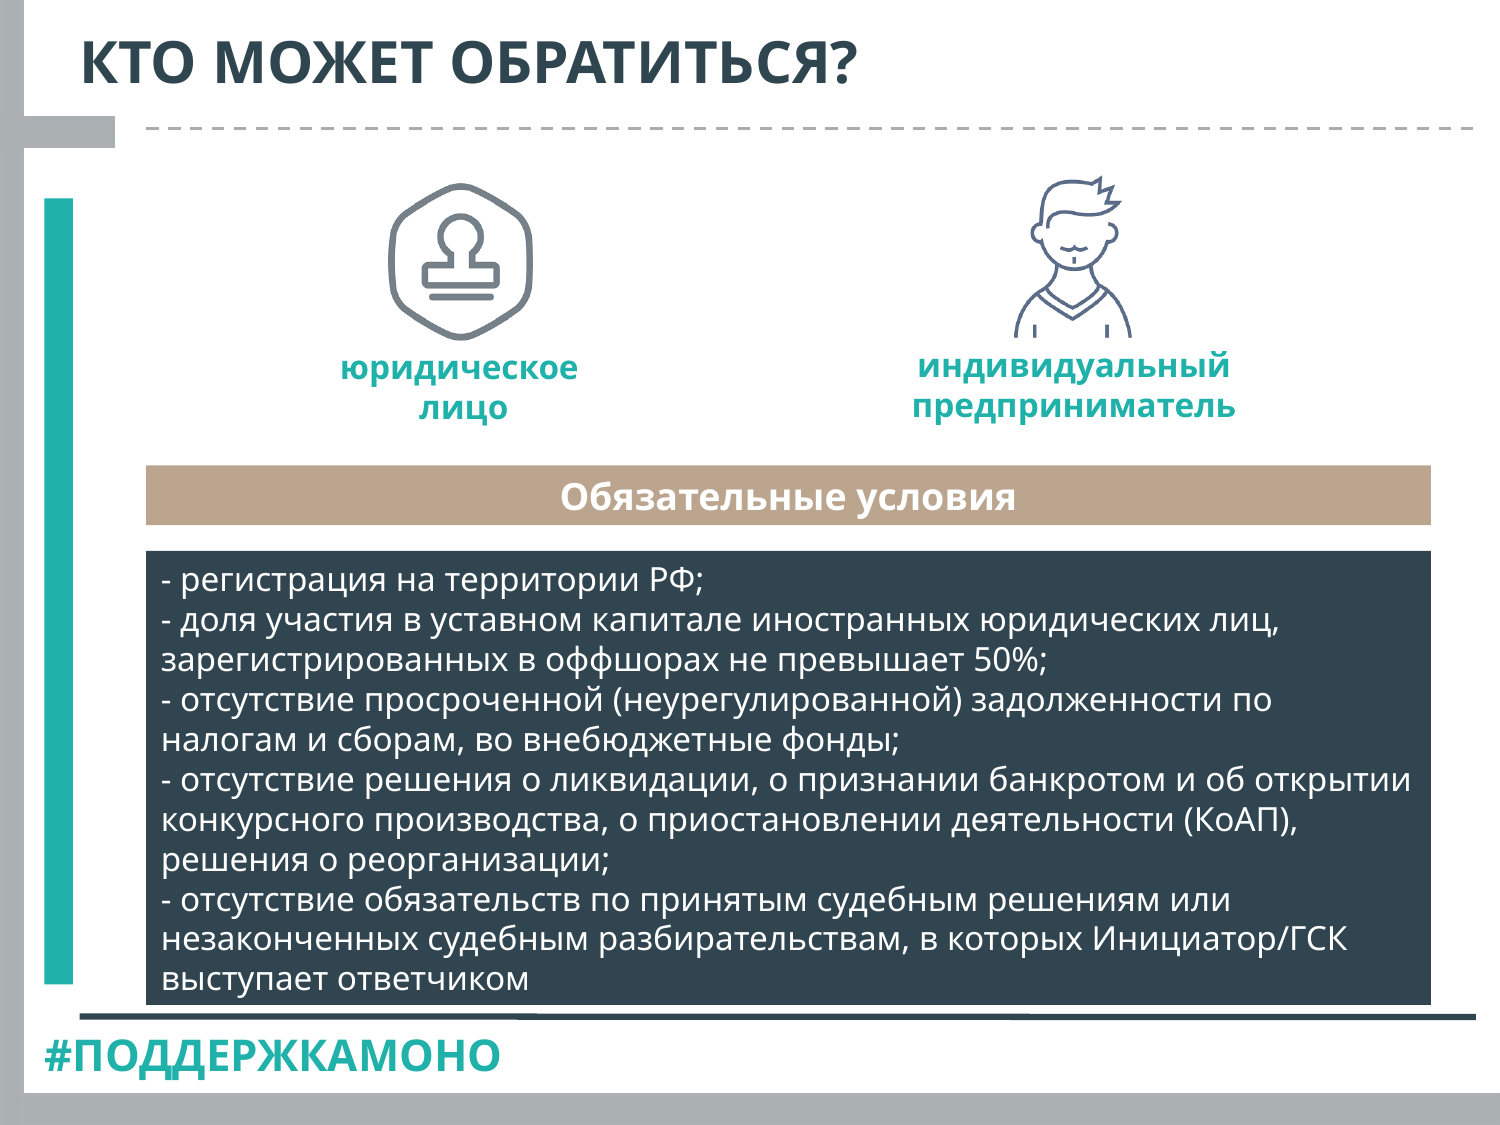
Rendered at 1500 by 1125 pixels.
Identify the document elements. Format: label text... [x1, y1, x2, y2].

text_box юридическое лицо [193, 338, 735, 434]
picture [0, 0, 1500, 1125]
text_box - регистрация на территории РФ; - доля участия в уставном капитале иностранных юридических лиц, зарегистрированных в оффшорах не превышает 50%; - отсутствие просроченной (неурегулированной) задолженности по налогам и сборам, во внебюджетные фонды; - отсутствие решения о ликвидации, о признании банкротом и об открытии конкурсного производства, о приостановлении деятельности (КоАП), решения о реорганизации; - отсутствие обязательств по принятым судебным решениям или незаконченных судебным разбирательствам, в которых Инициатор/ГСК выступает ответчиком [146, 550, 1431, 1005]
text_box индивидуальный предприниматель [803, 337, 1345, 432]
text_box Обязательные условия [146, 465, 1431, 526]
text_box #ПОДДЕРЖКАМОНО [44, 1028, 1476, 1082]
text_box КТО МОЖЕТ ОБРАТИТЬСЯ? [64, 16, 1391, 113]
text_box [43, 197, 74, 985]
